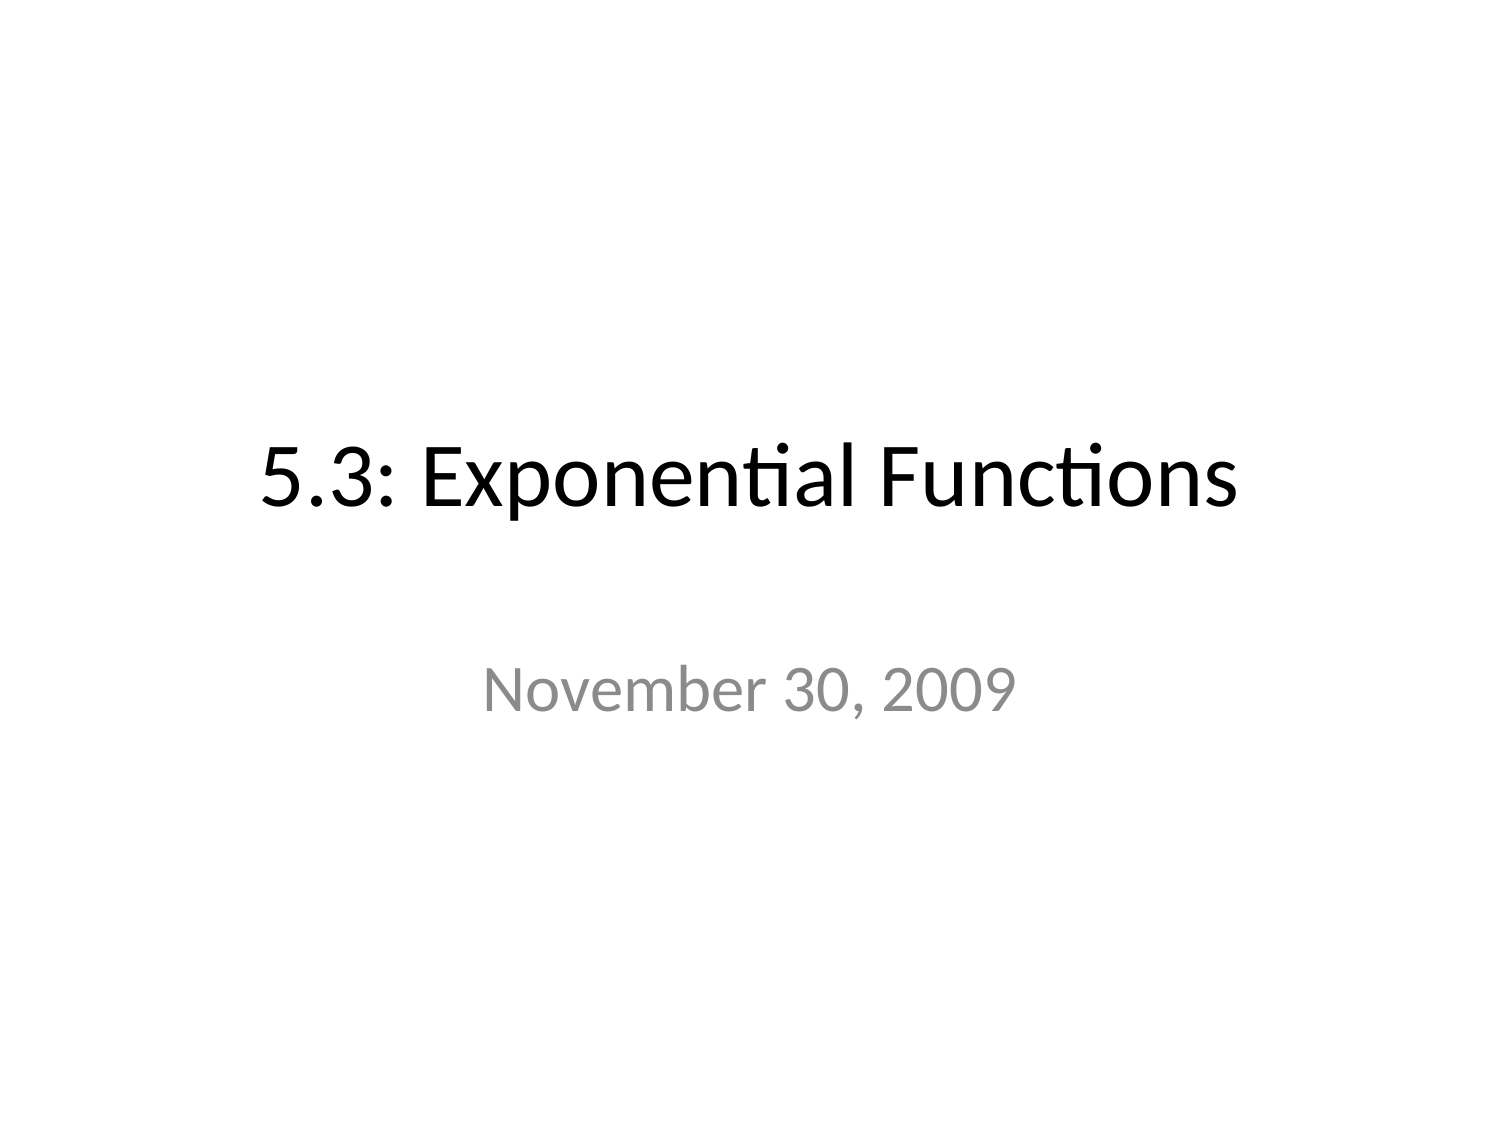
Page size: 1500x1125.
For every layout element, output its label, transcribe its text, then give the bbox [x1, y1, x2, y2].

subtitle November 30, 2009 [225, 637, 1275, 925]
title 5.3: Exponential Functions [112, 349, 1388, 591]
